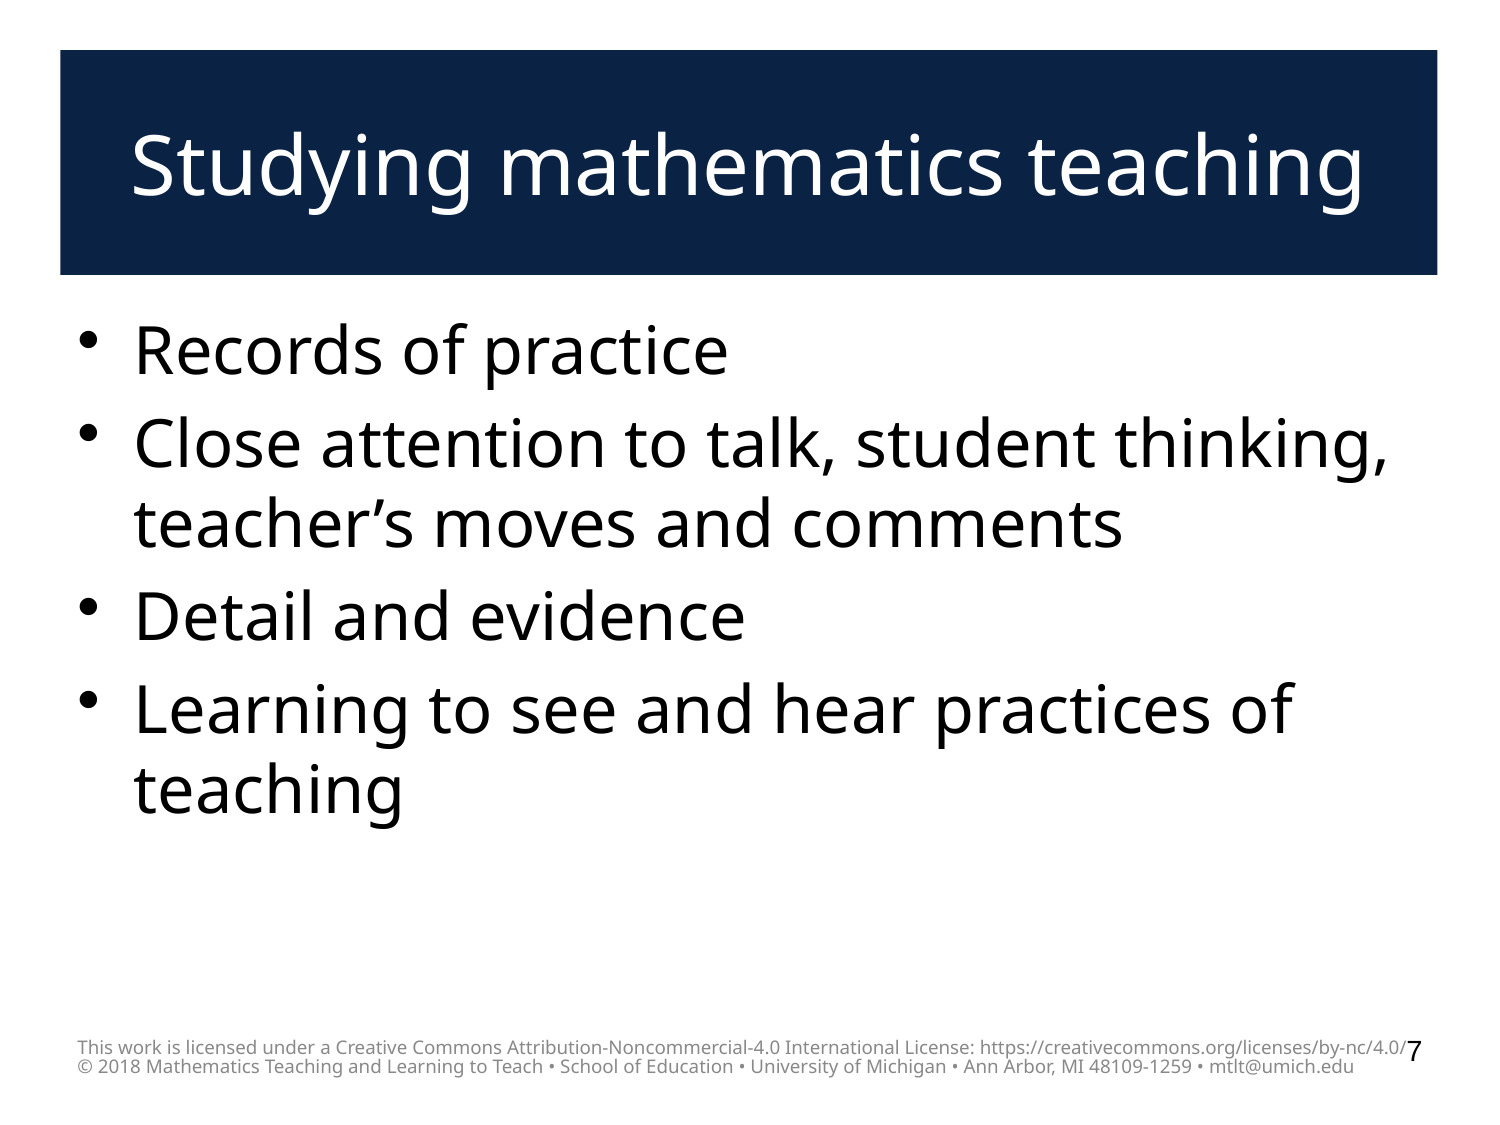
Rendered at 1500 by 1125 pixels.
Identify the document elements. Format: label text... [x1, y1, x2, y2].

list Records of practice Close attention to talk, student thinking, teacher’s moves and comments Detail and evidence Learning to see and hear practices of teaching [62, 299, 1438, 1005]
footer This work is licensed under a Creative Commons Attribution-Noncommercial-4.0 International License: https://creativecommons.org/licenses/by-nc/4.0/ © 2018 Mathematics Teaching and Learning to Teach • School of Education • University of Michigan • Ann Arbor, MI 48109-1259 • mtlt@umich.edu [62, 1009, 1438, 1088]
title Studying mathematics teaching [60, 50, 1438, 275]
